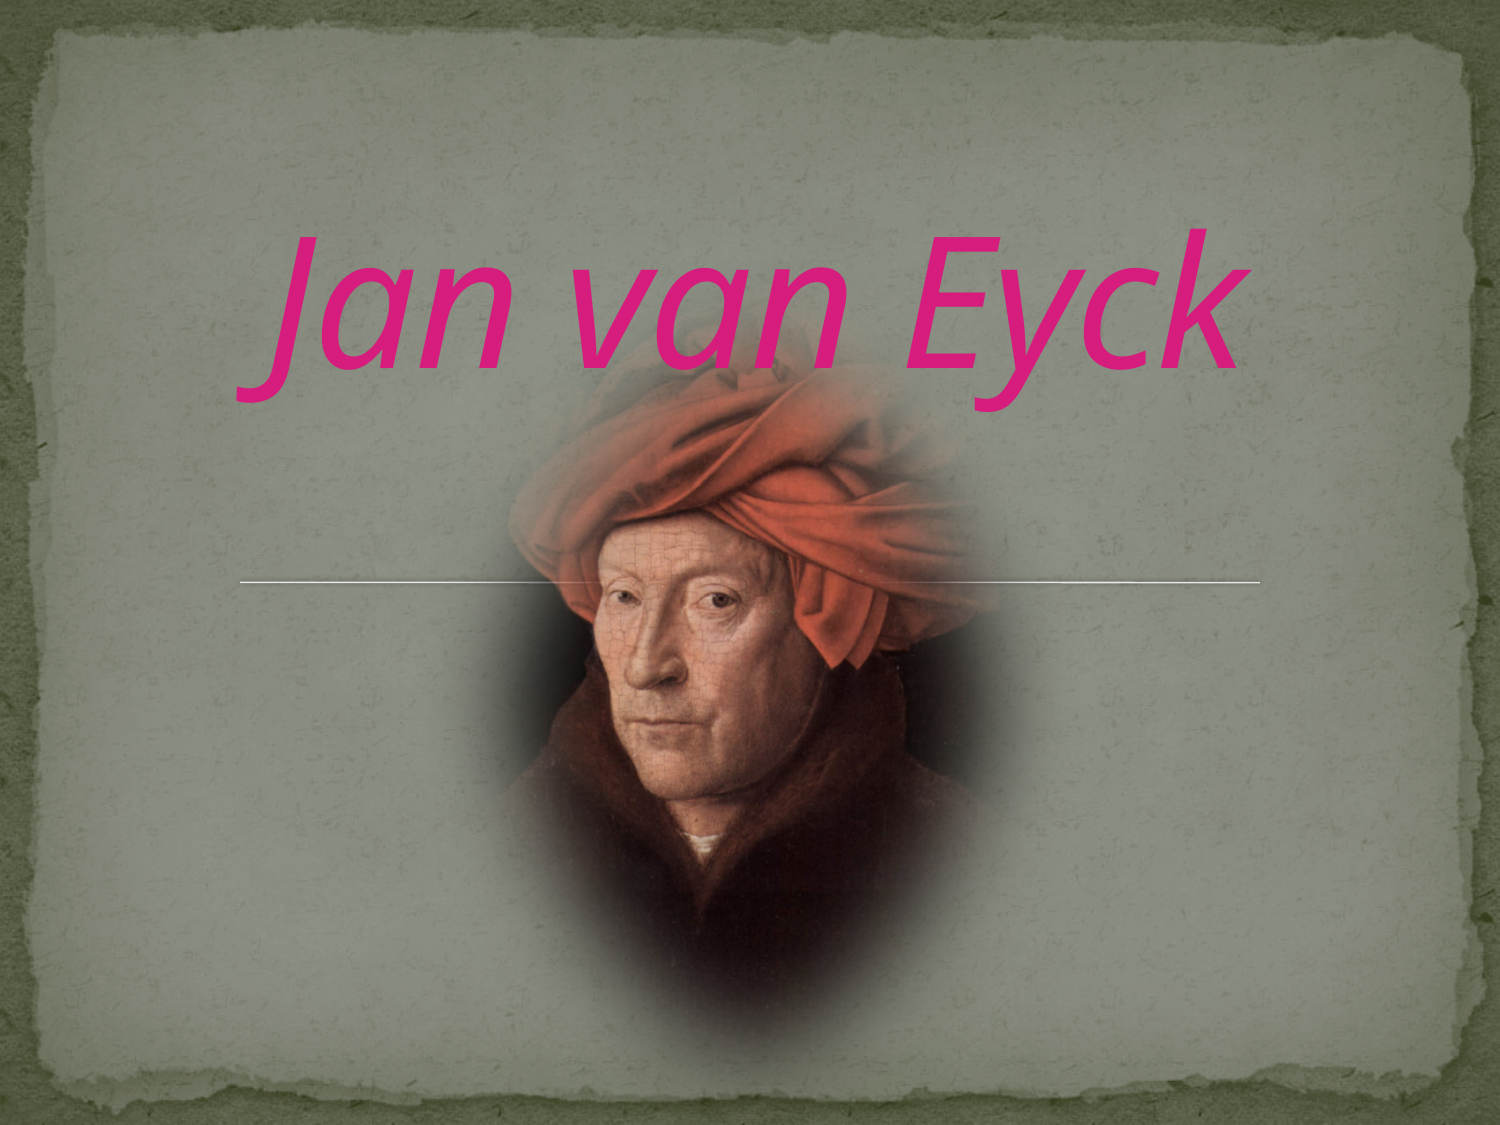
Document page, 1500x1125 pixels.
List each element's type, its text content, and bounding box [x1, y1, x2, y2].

picture [400, 229, 1101, 1125]
title Jan van Eyck [74, 124, 1438, 413]
